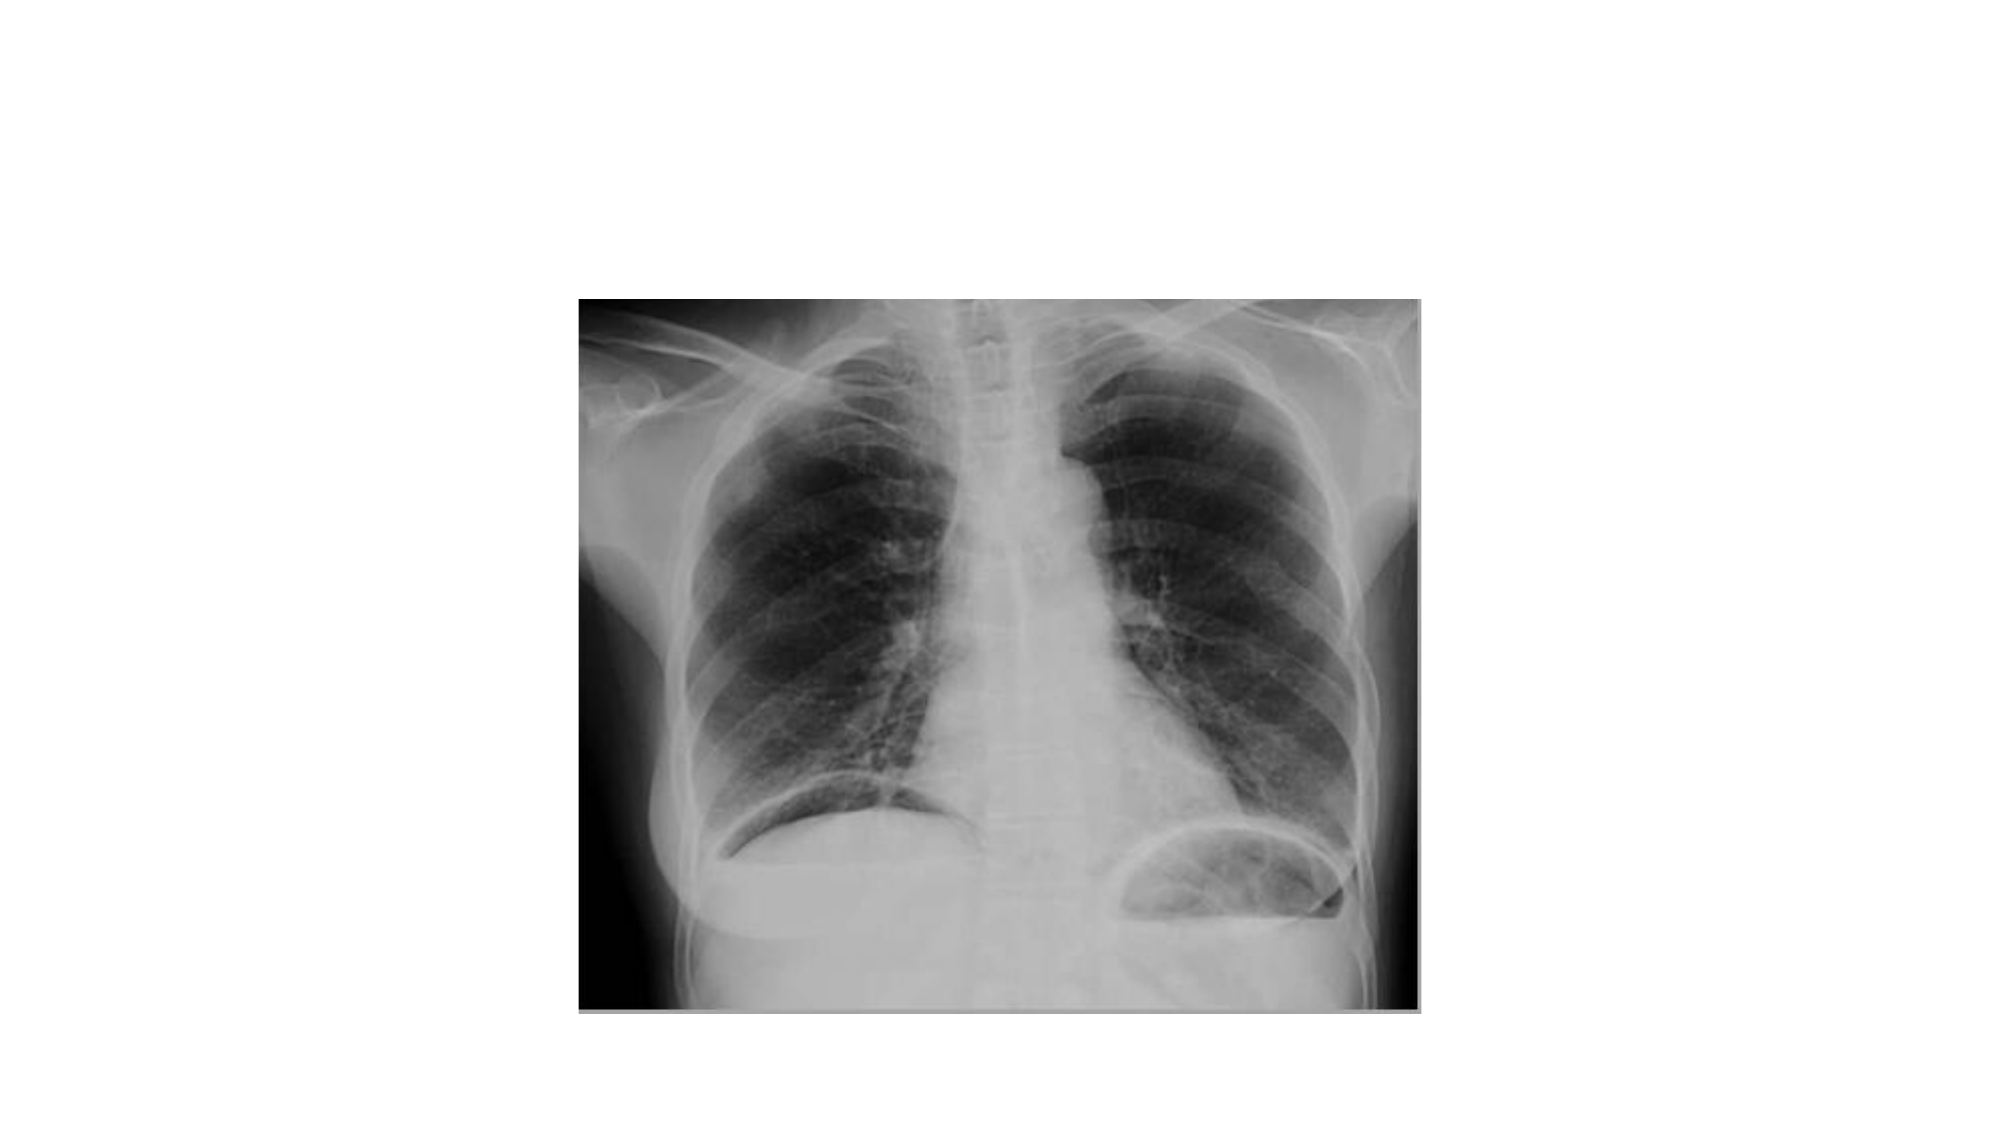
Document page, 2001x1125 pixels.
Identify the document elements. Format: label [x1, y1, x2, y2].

list [578, 299, 1422, 1014]
